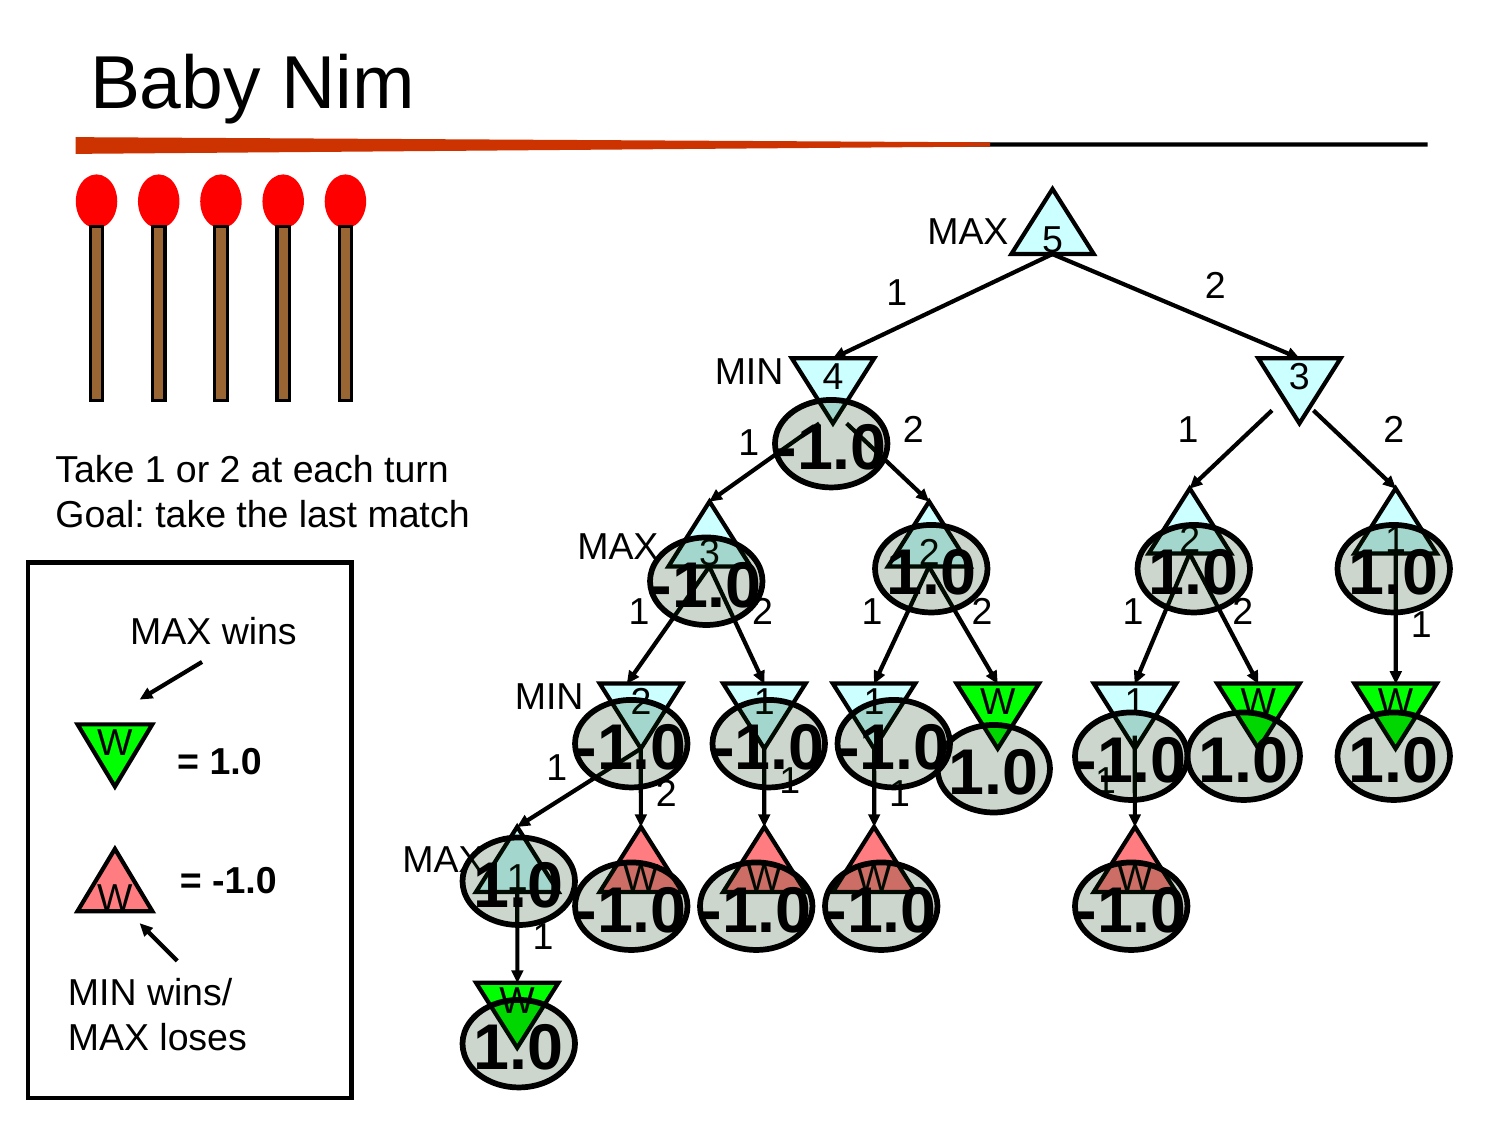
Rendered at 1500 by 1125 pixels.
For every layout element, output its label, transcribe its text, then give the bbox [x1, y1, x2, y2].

title Baby Nim [74, 24, 1426, 133]
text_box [139, 176, 178, 402]
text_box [326, 176, 365, 402]
text_box 1.0 [462, 1021, 573, 1088]
text_box [27, 562, 352, 1098]
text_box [264, 176, 303, 402]
text_box 1.0 [462, 859, 470, 904]
text_box MAX [387, 827, 470, 888]
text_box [77, 176, 116, 402]
text_box Take 1 or 2 at each turn Goal: take the last match [40, 437, 470, 543]
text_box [202, 176, 240, 402]
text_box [475, 188, 1448, 1049]
